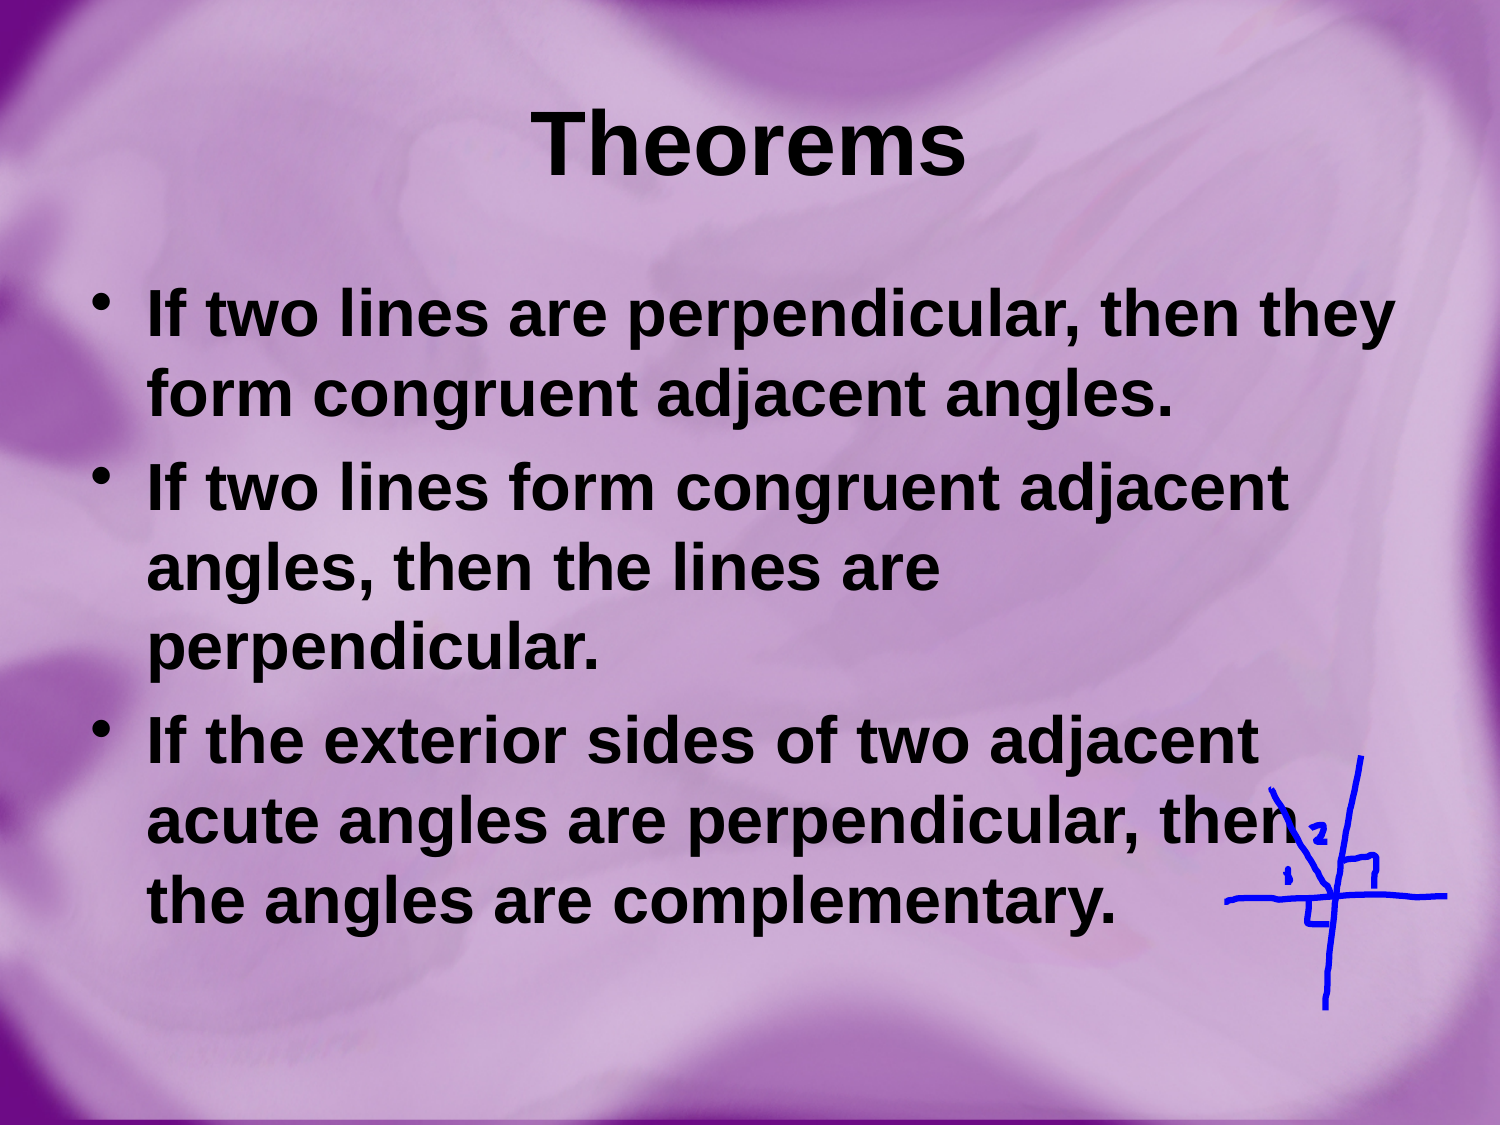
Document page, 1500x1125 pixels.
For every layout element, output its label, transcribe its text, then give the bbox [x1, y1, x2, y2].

text_box [1341, 854, 1377, 889]
text_box [1270, 788, 1332, 897]
picture [0, 0, 1500, 1125]
list If two lines are perpendicular, then they form congruent adjacent angles. If two lines form congruent adjacent angles, then the lines are perpendicular. If the exterior sides of two adjacent acute angles are perpendicular, then the angles are complementary. [74, 262, 1426, 1006]
text_box [1224, 895, 1335, 903]
text_box [1342, 893, 1448, 899]
text_box [1324, 755, 1362, 1011]
text_box [1285, 868, 1291, 885]
text_box [1306, 900, 1330, 926]
text_box [1309, 824, 1328, 843]
title Theorems [74, 44, 1426, 233]
